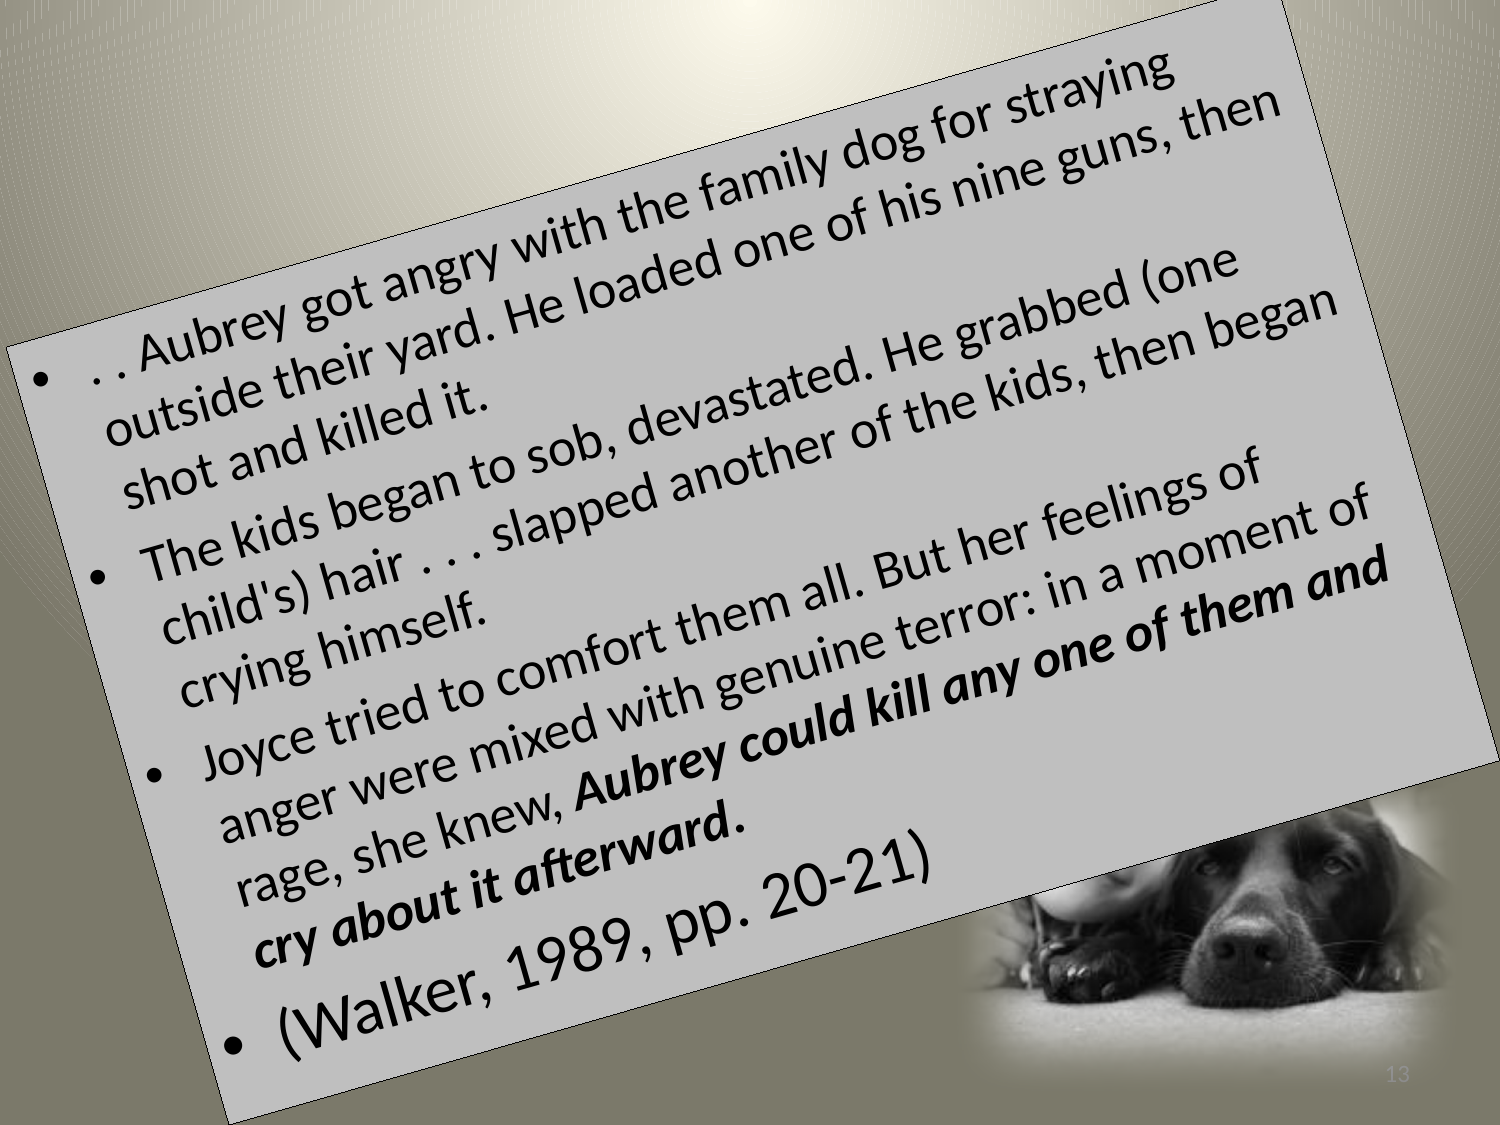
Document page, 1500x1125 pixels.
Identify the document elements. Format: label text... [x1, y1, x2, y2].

picture [1026, 831, 1388, 1022]
slide_number 13 [1074, 1042, 1425, 1103]
list . . Aubrey got angry with the family dog for straying outside their yard. He loaded one of his nine guns, then shot and killed it. The kids began to sob, devastated. He grabbed (one child's) hair . . . slapped another of the kids, then began crying himself. Joyce tried to comfort them all. But her feelings of anger were mixed with genuine terror: in a moment of rage, she knew, Aubrey could kill any one of them and cry about it afterward. (Walker, 1989, pp. 20-21) [6, 0, 1500, 1125]
